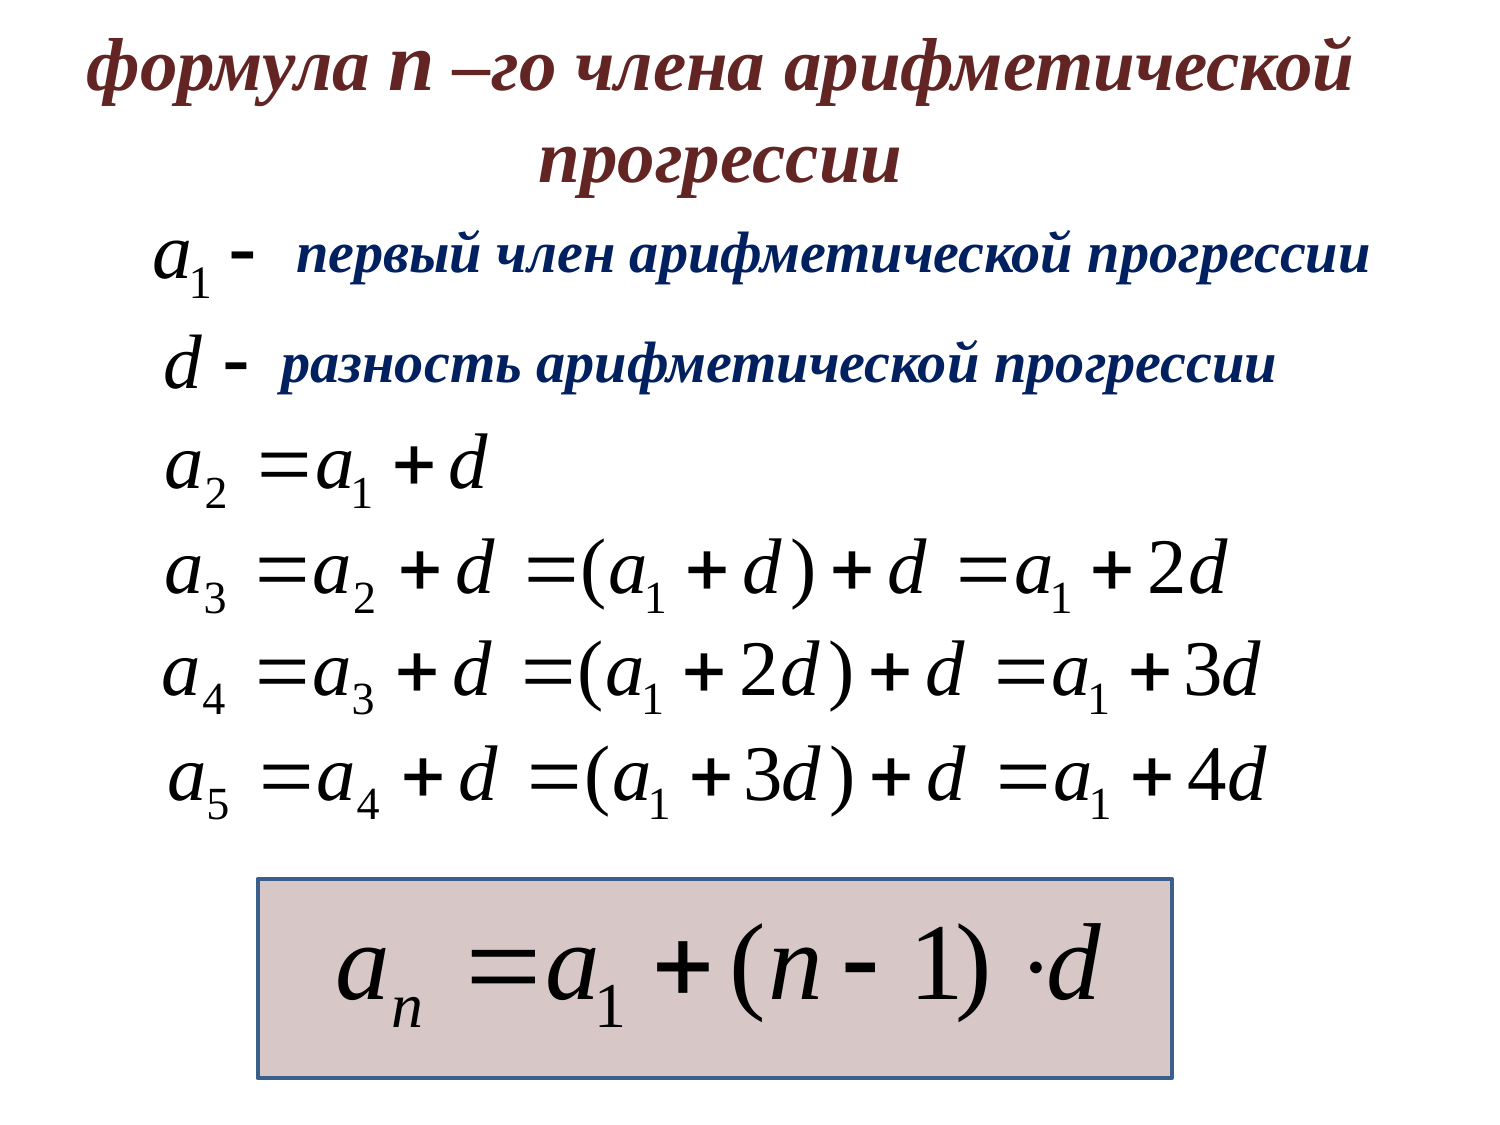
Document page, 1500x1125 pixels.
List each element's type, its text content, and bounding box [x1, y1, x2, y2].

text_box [149, 616, 1285, 735]
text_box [257, 878, 1173, 1079]
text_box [152, 514, 1249, 614]
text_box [152, 409, 507, 514]
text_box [152, 316, 1392, 409]
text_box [140, 198, 1407, 313]
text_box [155, 721, 1291, 840]
text_box формула n –го члена арифметической прогрессии [46, 0, 1395, 205]
